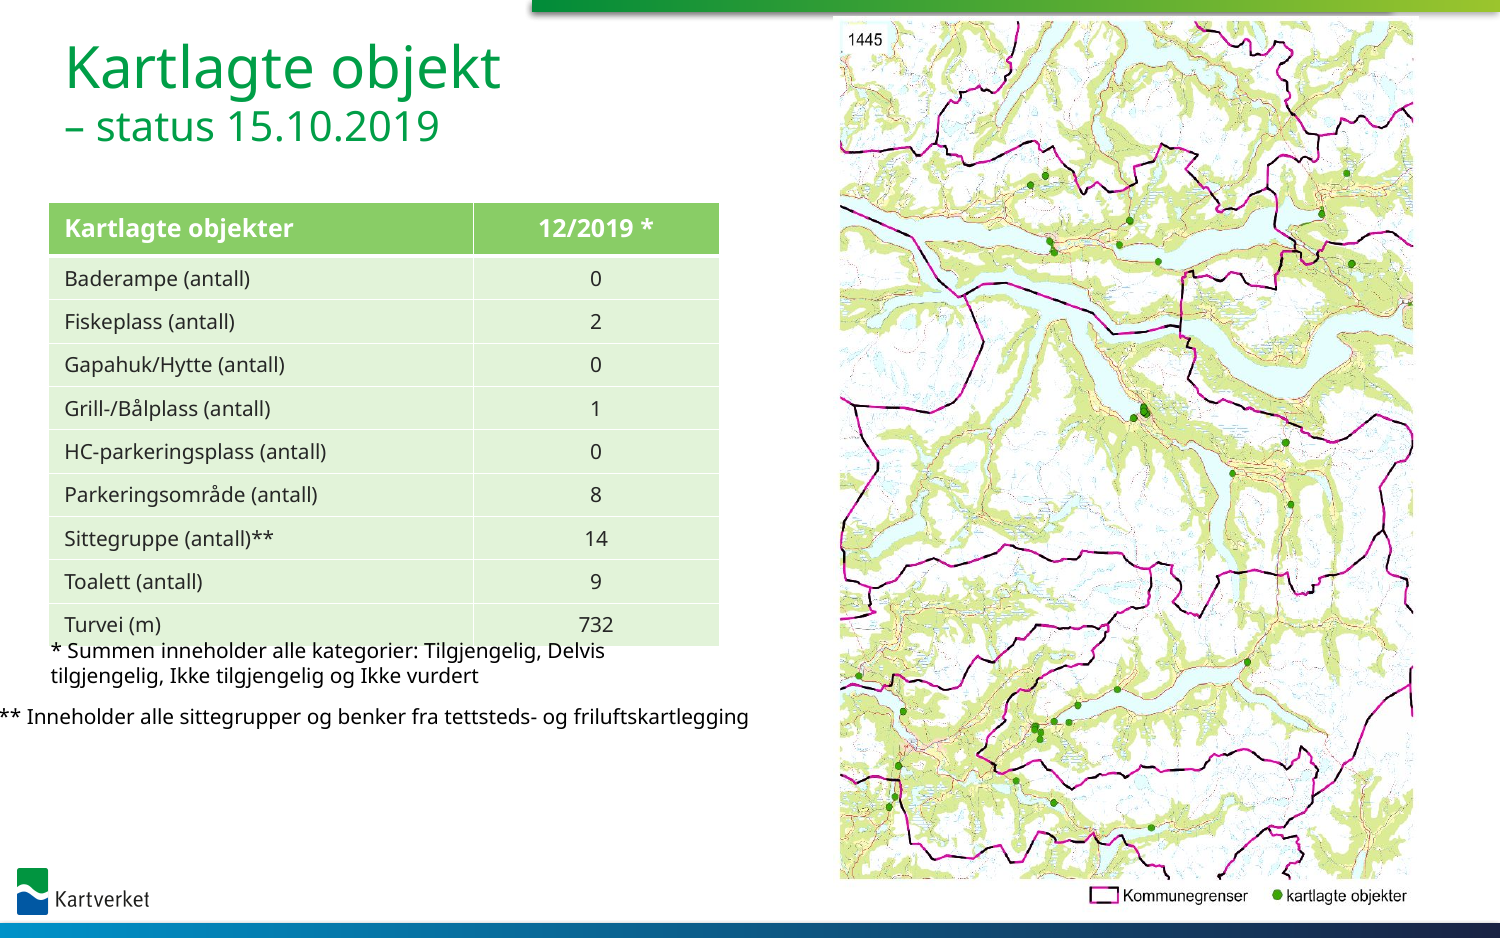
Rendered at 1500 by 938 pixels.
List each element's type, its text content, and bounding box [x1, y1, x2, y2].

table_cell Turvei (m) [49, 604, 473, 630]
table_cell Fiskeplass (antall) [49, 300, 473, 343]
text_box Kartlagte objekt – status 15.10.2019 [1424, 26, 1431, 158]
table_cell Gapahuk/Hytte (antall) [49, 344, 473, 386]
table_cell 2 [474, 300, 719, 343]
picture [833, 16, 1419, 913]
table_header 12/2019 * [474, 203, 719, 254]
text_box * Summen inneholder alle kategorier: Tilgjengelig, Delvis tilgjengelig, Ikke tilgjengelig og Ikke vurdert [35, 630, 721, 696]
table_cell Toalett (antall) [49, 560, 473, 603]
table_cell Sittegruppe (antall)** [49, 517, 473, 559]
table_cell Baderampe (antall) [49, 258, 473, 299]
table_cell 8 [474, 474, 719, 516]
text_box Kartlagte objekt – status 15.10.2019 [49, 26, 828, 158]
table_cell 1 [474, 387, 719, 429]
table_cell 9 [474, 560, 719, 603]
table_cell 732 [474, 604, 719, 630]
table_header Kartlagte objekter [49, 203, 473, 254]
table_cell Parkeringsområde (antall) [49, 474, 473, 516]
table_cell 0 [474, 430, 719, 473]
table_cell 0 [474, 258, 719, 299]
table_cell Grill-/Bålplass (antall) [49, 387, 473, 429]
text_box ** Inneholder alle sittegrupper og benker fra tettsteds- og friluftskartlegging [0, 696, 765, 736]
table_cell 0 [474, 344, 719, 386]
table_cell 14 [474, 517, 719, 559]
table_cell HC-parkeringsplass (antall) [49, 430, 473, 473]
